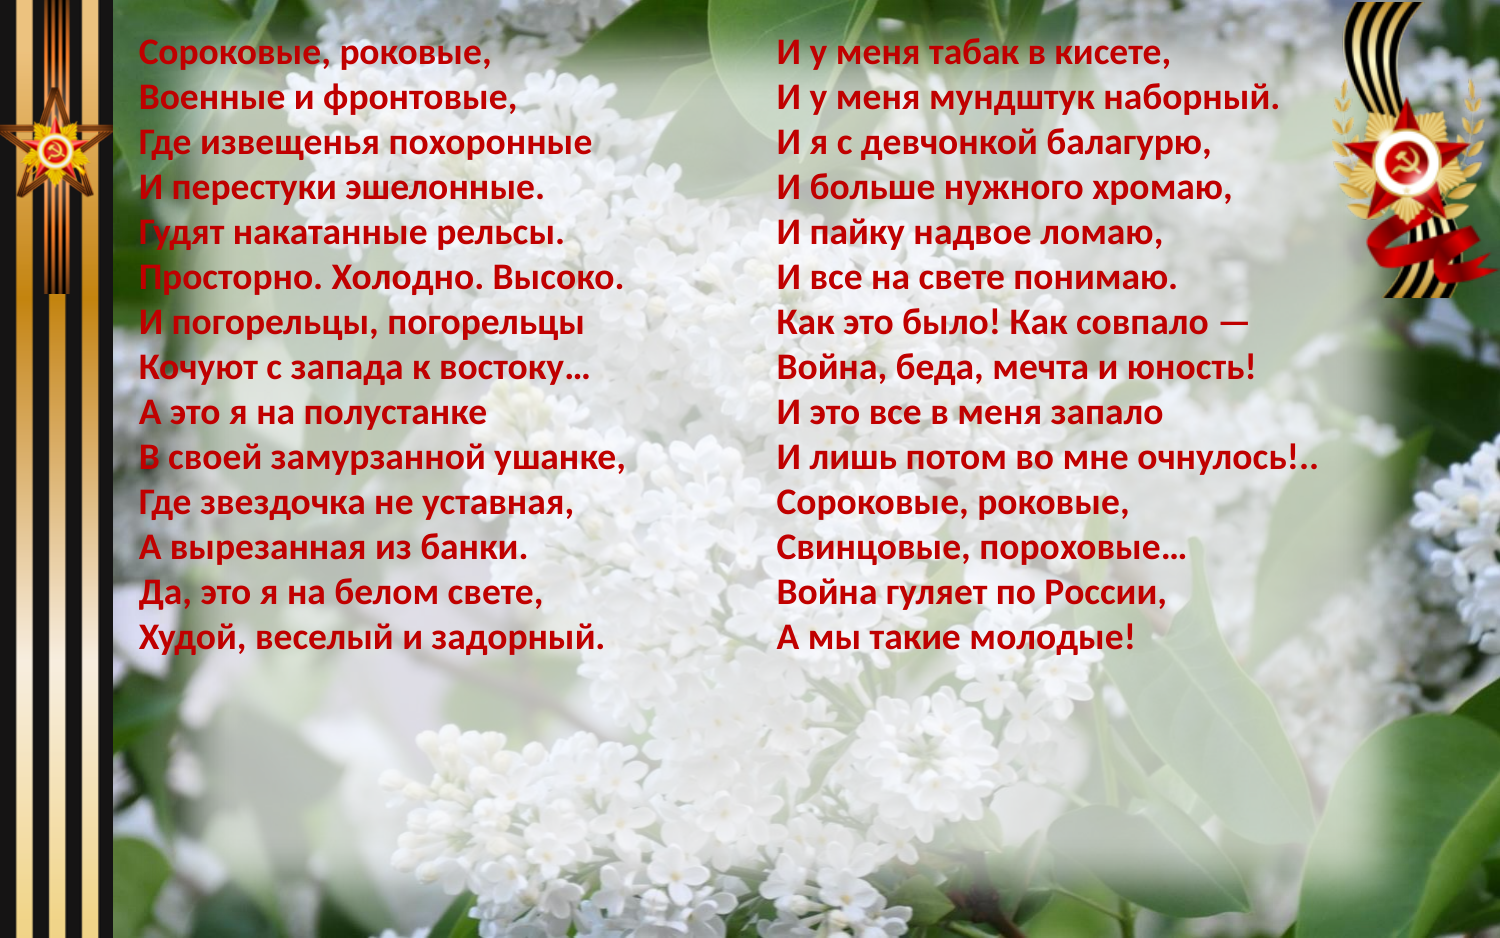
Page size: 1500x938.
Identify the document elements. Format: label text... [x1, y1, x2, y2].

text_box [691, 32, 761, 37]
text_box И у меня табак в кисете, И у меня мундштук наборный. И я с девчонкой балагурю, И больше нужного хромаю, И пайку надвое ломаю, И все на свете понимаю. Как это было! Как совпало — Война, беда, мечта и юность! И это все в меня запало И лишь потом во мне очнулось!.. Сороковые, роковые, Свинцовые, пороховые… Война гуляет по России, А мы такие молодые! [761, 19, 1365, 665]
text_box Сороковые, роковые, Военные и фронтовые, Где извещенья похоронные И перестуки эшелонные. Гудят накатанные рельсы. Просторно. Холодно. Высоко. И погорельцы, погорельцы Кочуют с запада к востоку… А это я на полустанке В своей замурзанной ушанке, Где звездочка не уставная, А вырезанная из банки. Да, это я на белом свете, Худой, веселый и задорный. [123, 19, 691, 710]
text_box И женщины с бойцами встанут рядом, и дети нам патроны поднесут, и надо всеми нами зацветут старинные знамена Петрограда. Руками сжав обугленное сердце, такое обещание даю я, горожанка, мать красноармейца, погибшего под Стрельною в бою: Мы будем драться с беззаветной силой, мы одолеем бешеных зверей, мы победим, клянусь тебе, Россия, от имени российских матерей. [168, 298, 1404, 905]
picture [0, 0, 1500, 938]
